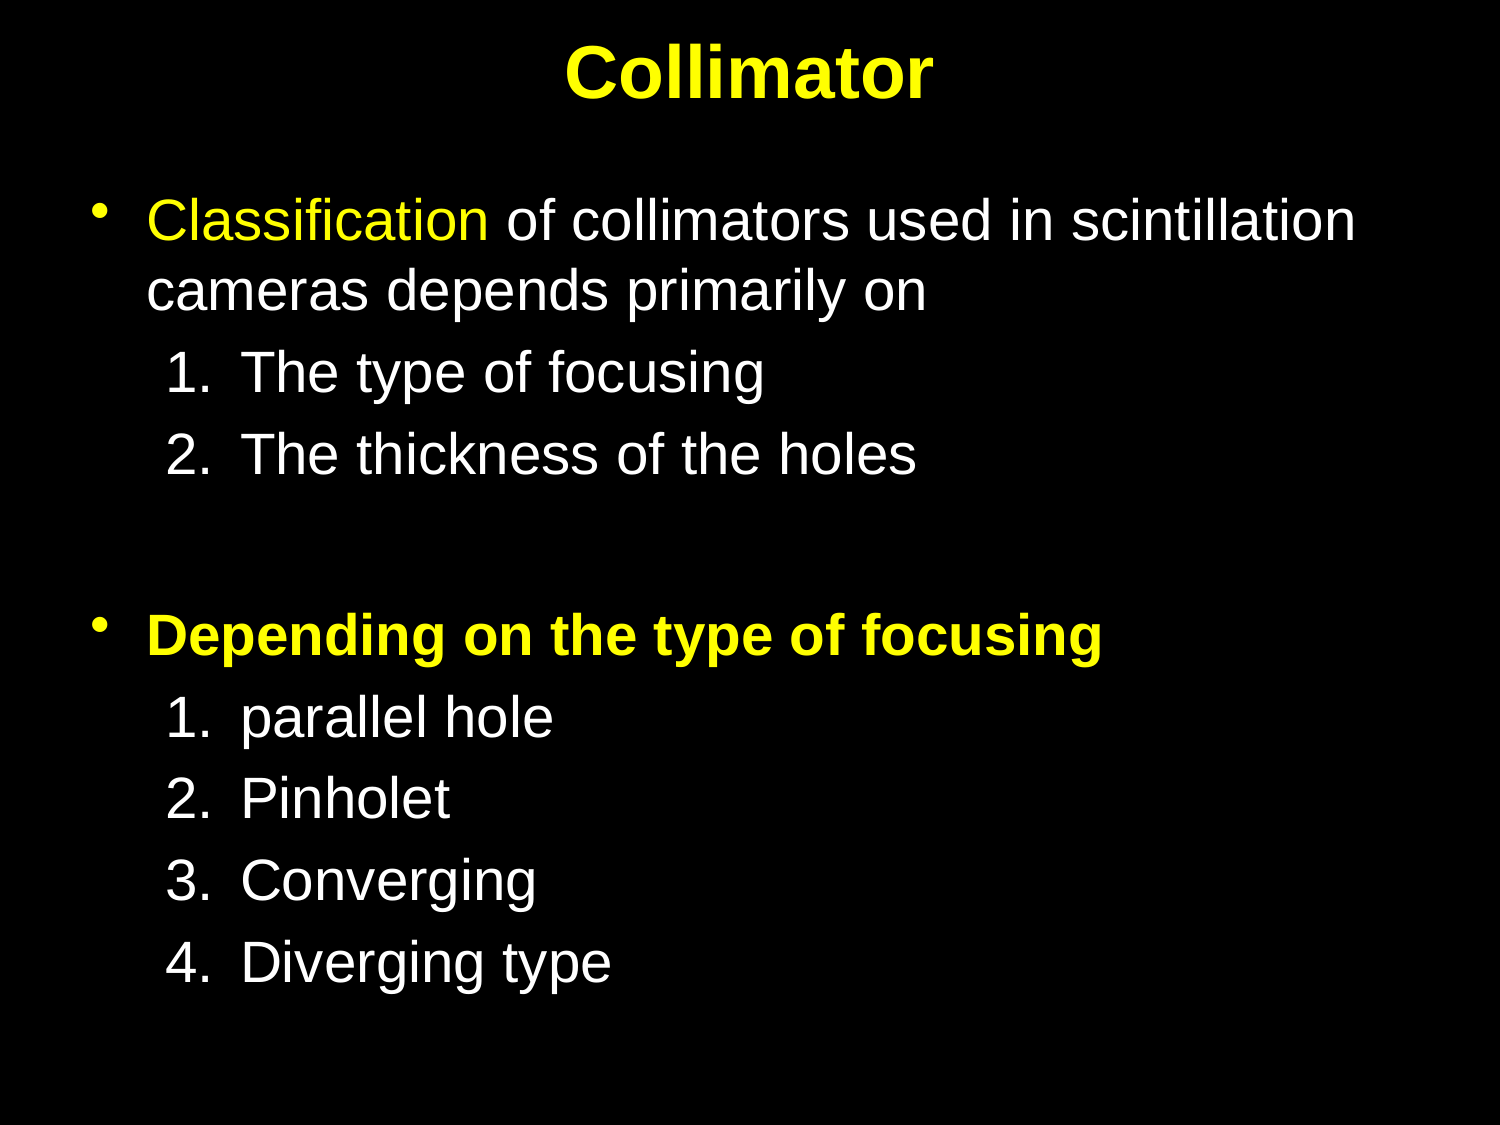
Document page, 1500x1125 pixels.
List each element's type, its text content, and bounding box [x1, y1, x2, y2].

list Classification of collimators used in scintillation cameras depends primarily on The type of focusing The thickness of the holes Depending on the type of focusing parallel hole Pinholet Converging Diverging type [74, 174, 1426, 1088]
title Collimator [74, 0, 1426, 163]
